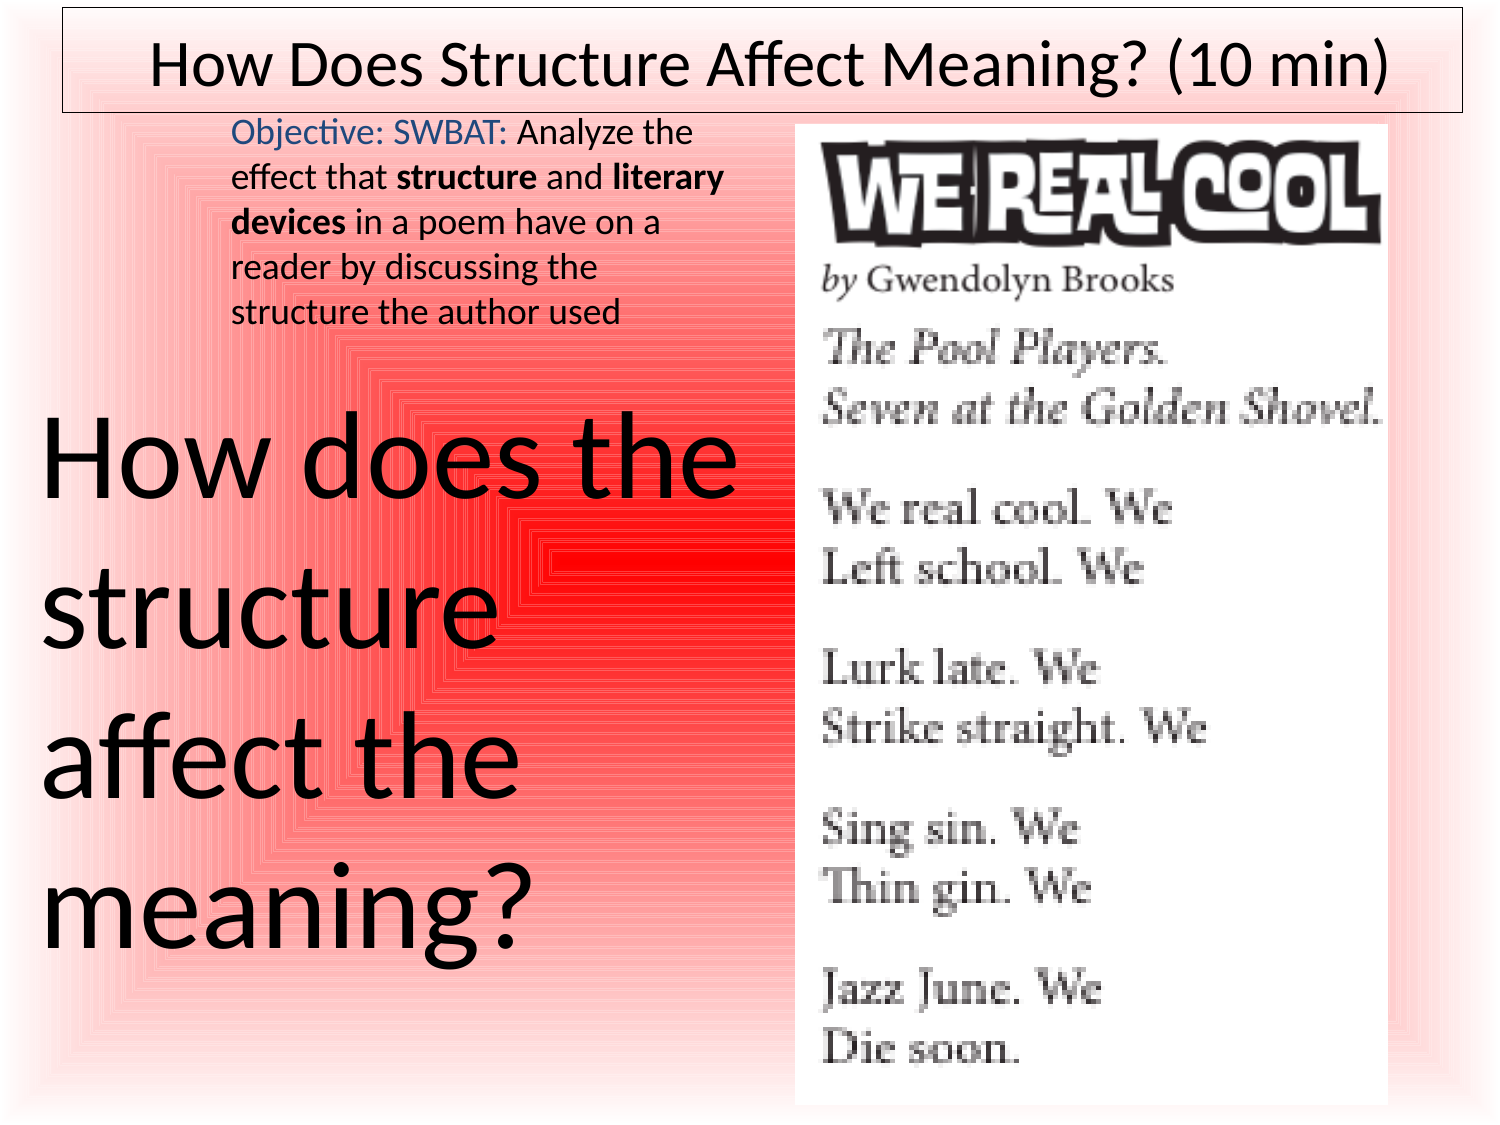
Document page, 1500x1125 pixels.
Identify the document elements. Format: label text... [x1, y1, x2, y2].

text_box How does the structure affect the meaning? [24, 366, 790, 982]
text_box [795, 124, 1388, 1105]
text_box Objective: SWBAT: Analyze the effect that structure and literary devices in a poem have on a reader by discussing the structure the author used [37, 99, 750, 340]
title How Does Structure Affect Meaning? (10 min) [62, 7, 1463, 113]
